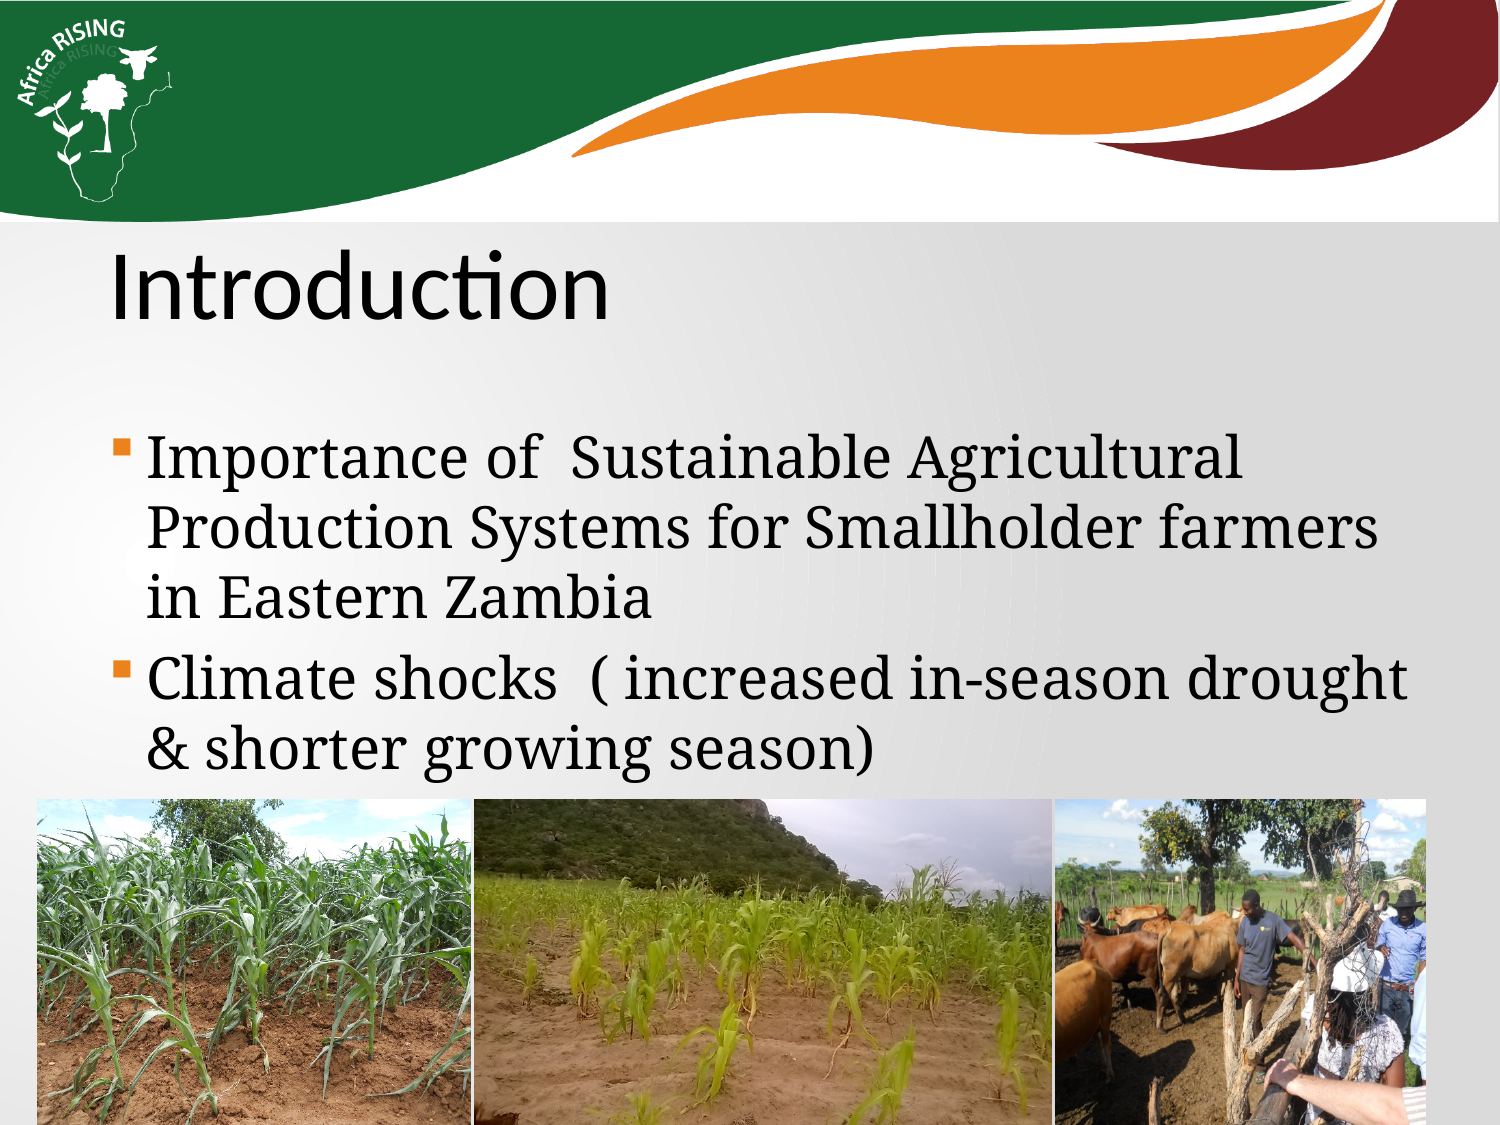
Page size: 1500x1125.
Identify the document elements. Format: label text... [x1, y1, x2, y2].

list Importance of Sustainable Agricultural Production Systems for Smallholder farmers in Eastern Zambia Climate shocks ( increased in-season drought & shorter growing season) [75, 412, 1426, 793]
list Introduction [75, 212, 1325, 375]
picture [0, 0, 1499, 222]
picture [1054, 799, 1426, 1125]
picture [36, 799, 472, 1125]
picture [473, 799, 1053, 1125]
